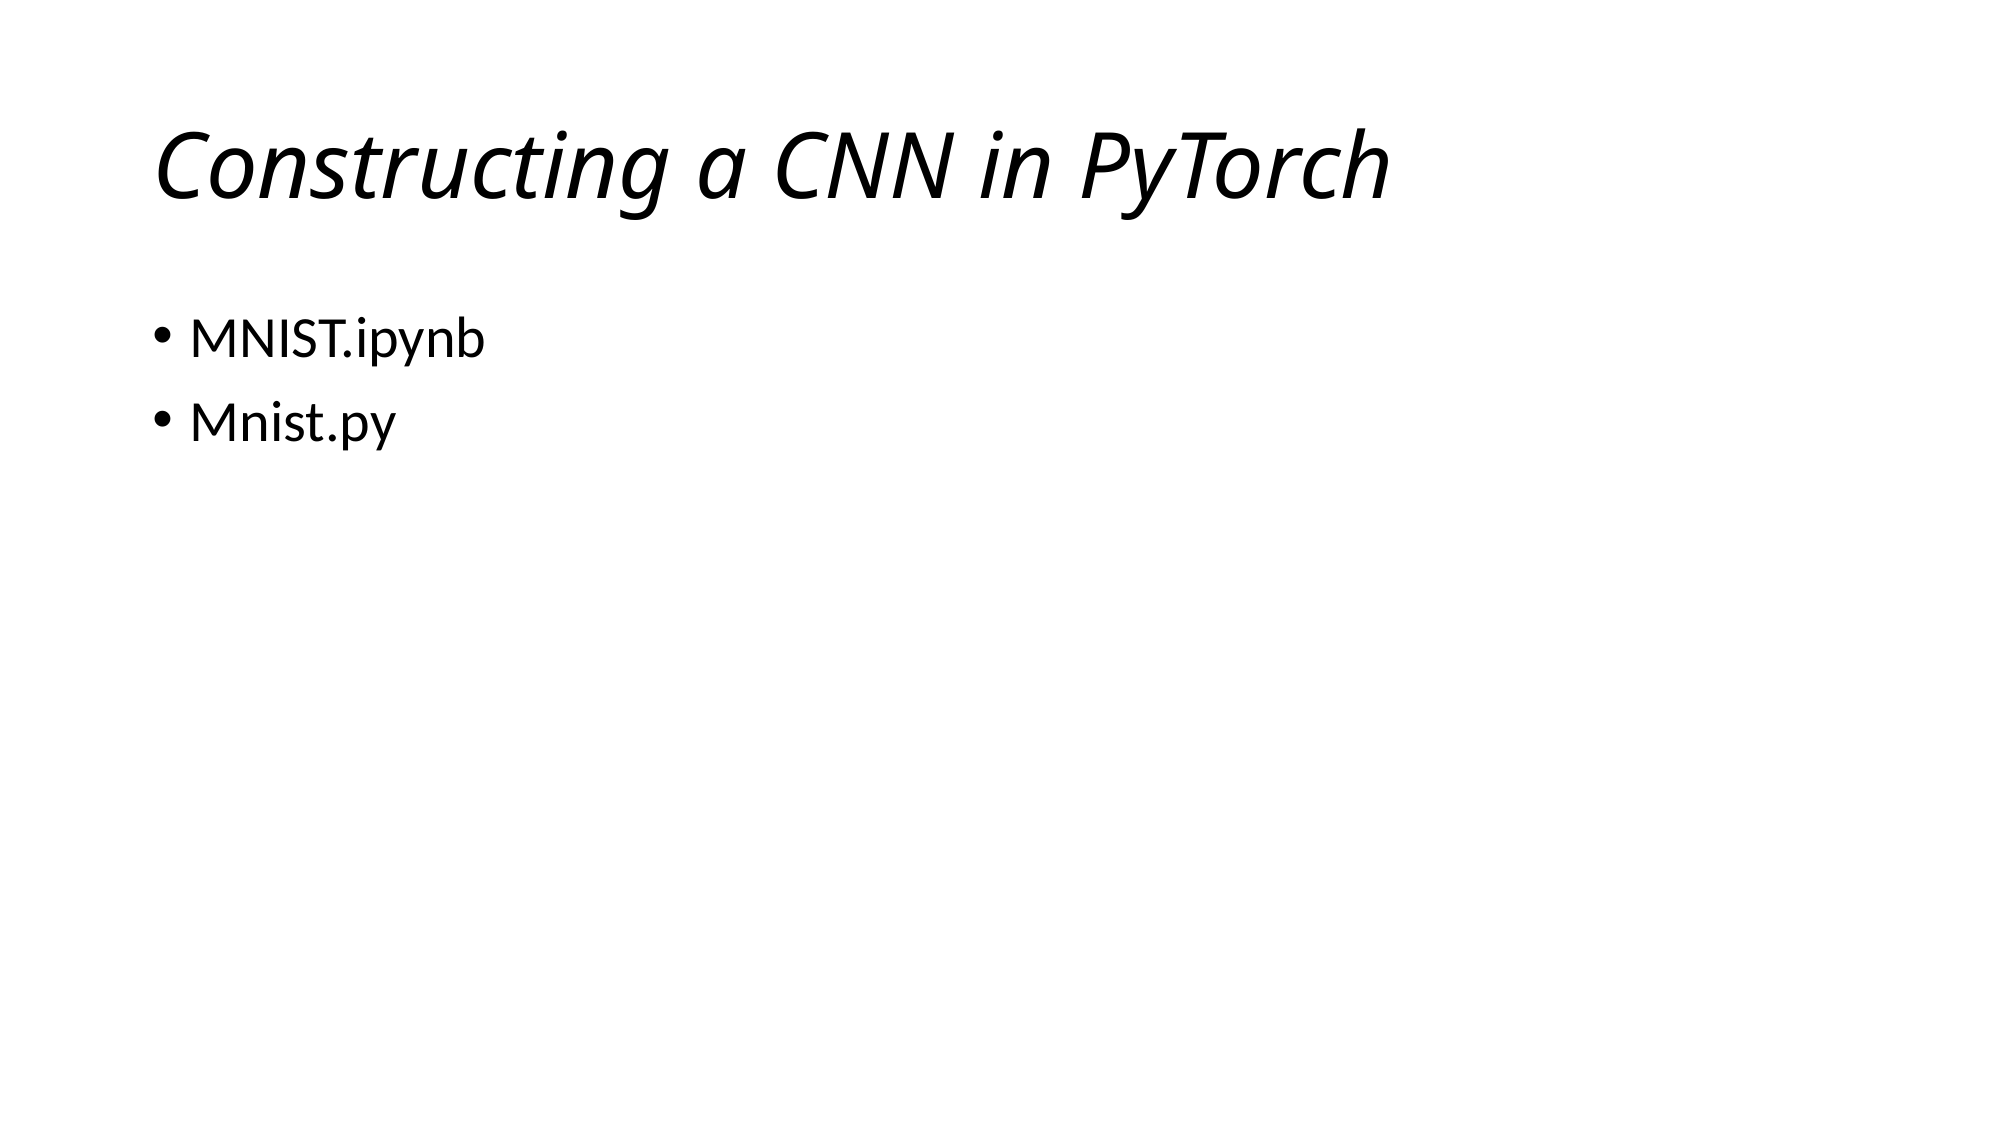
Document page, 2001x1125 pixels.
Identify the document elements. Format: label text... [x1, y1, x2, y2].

title Constructing a CNN in PyTorch [137, 59, 1863, 278]
list MNIST.ipynb Mnist.py [137, 299, 1863, 1014]
